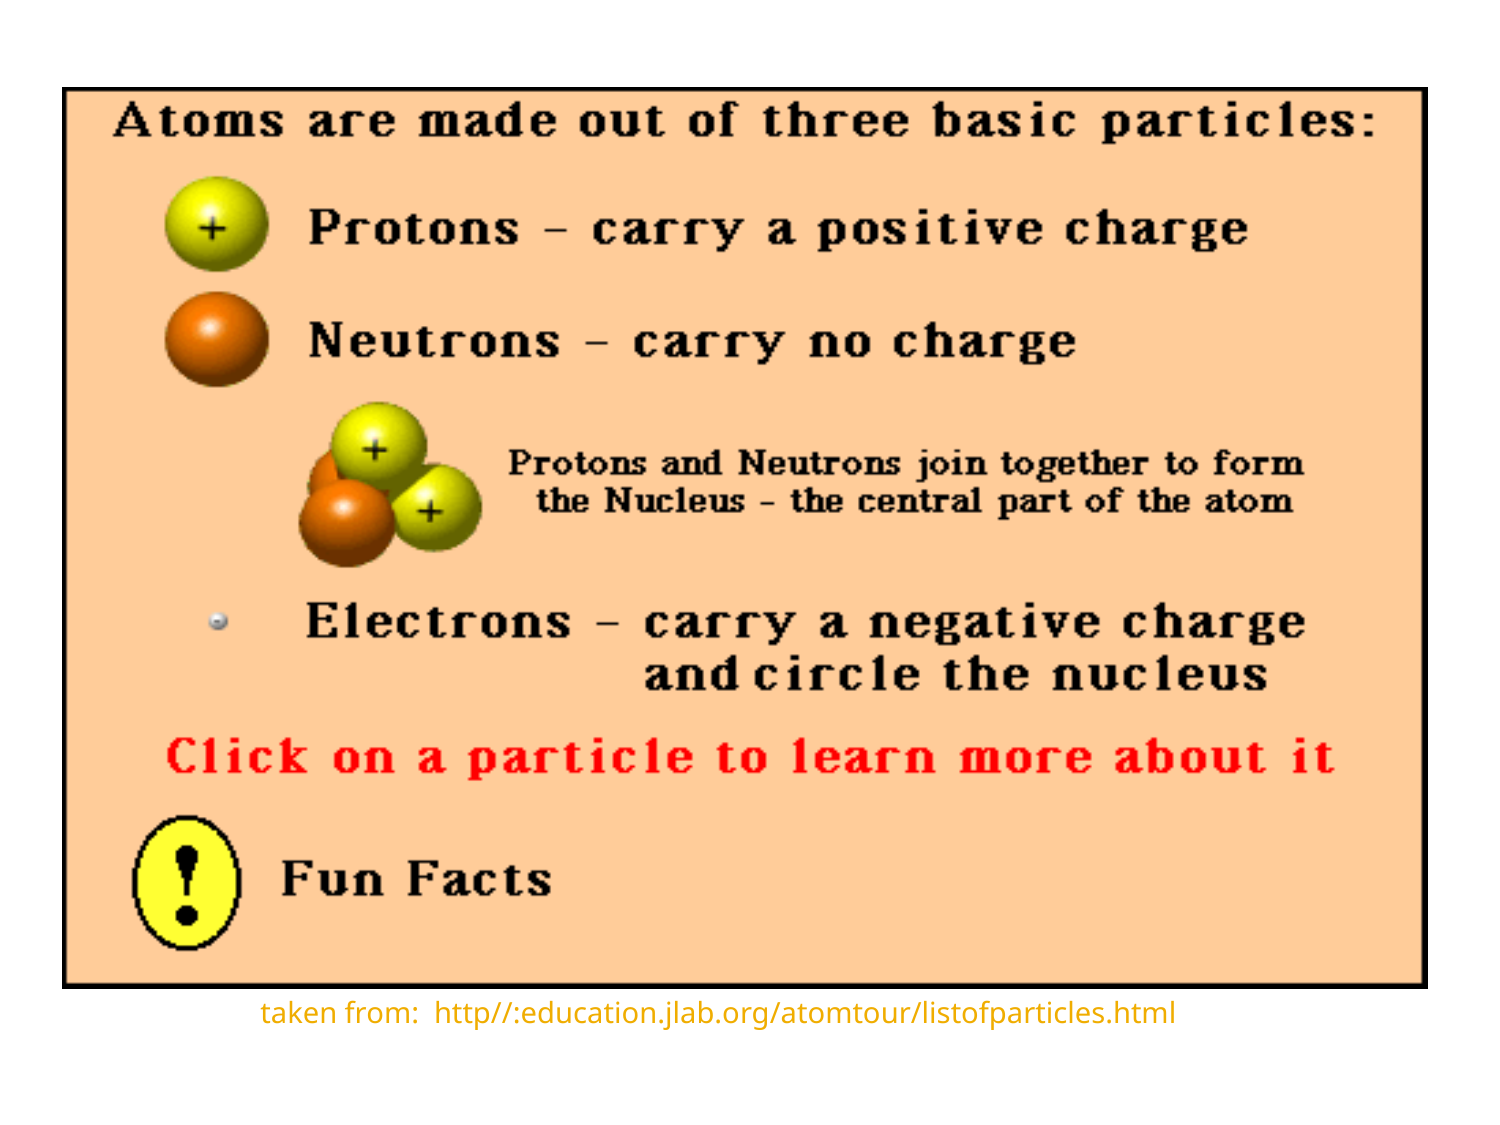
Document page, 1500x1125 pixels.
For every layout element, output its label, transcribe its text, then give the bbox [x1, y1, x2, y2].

picture [62, 87, 1428, 989]
text_box taken from: http//:education.jlab.org/atomtour/listofparticles.html [87, 997, 1350, 1038]
